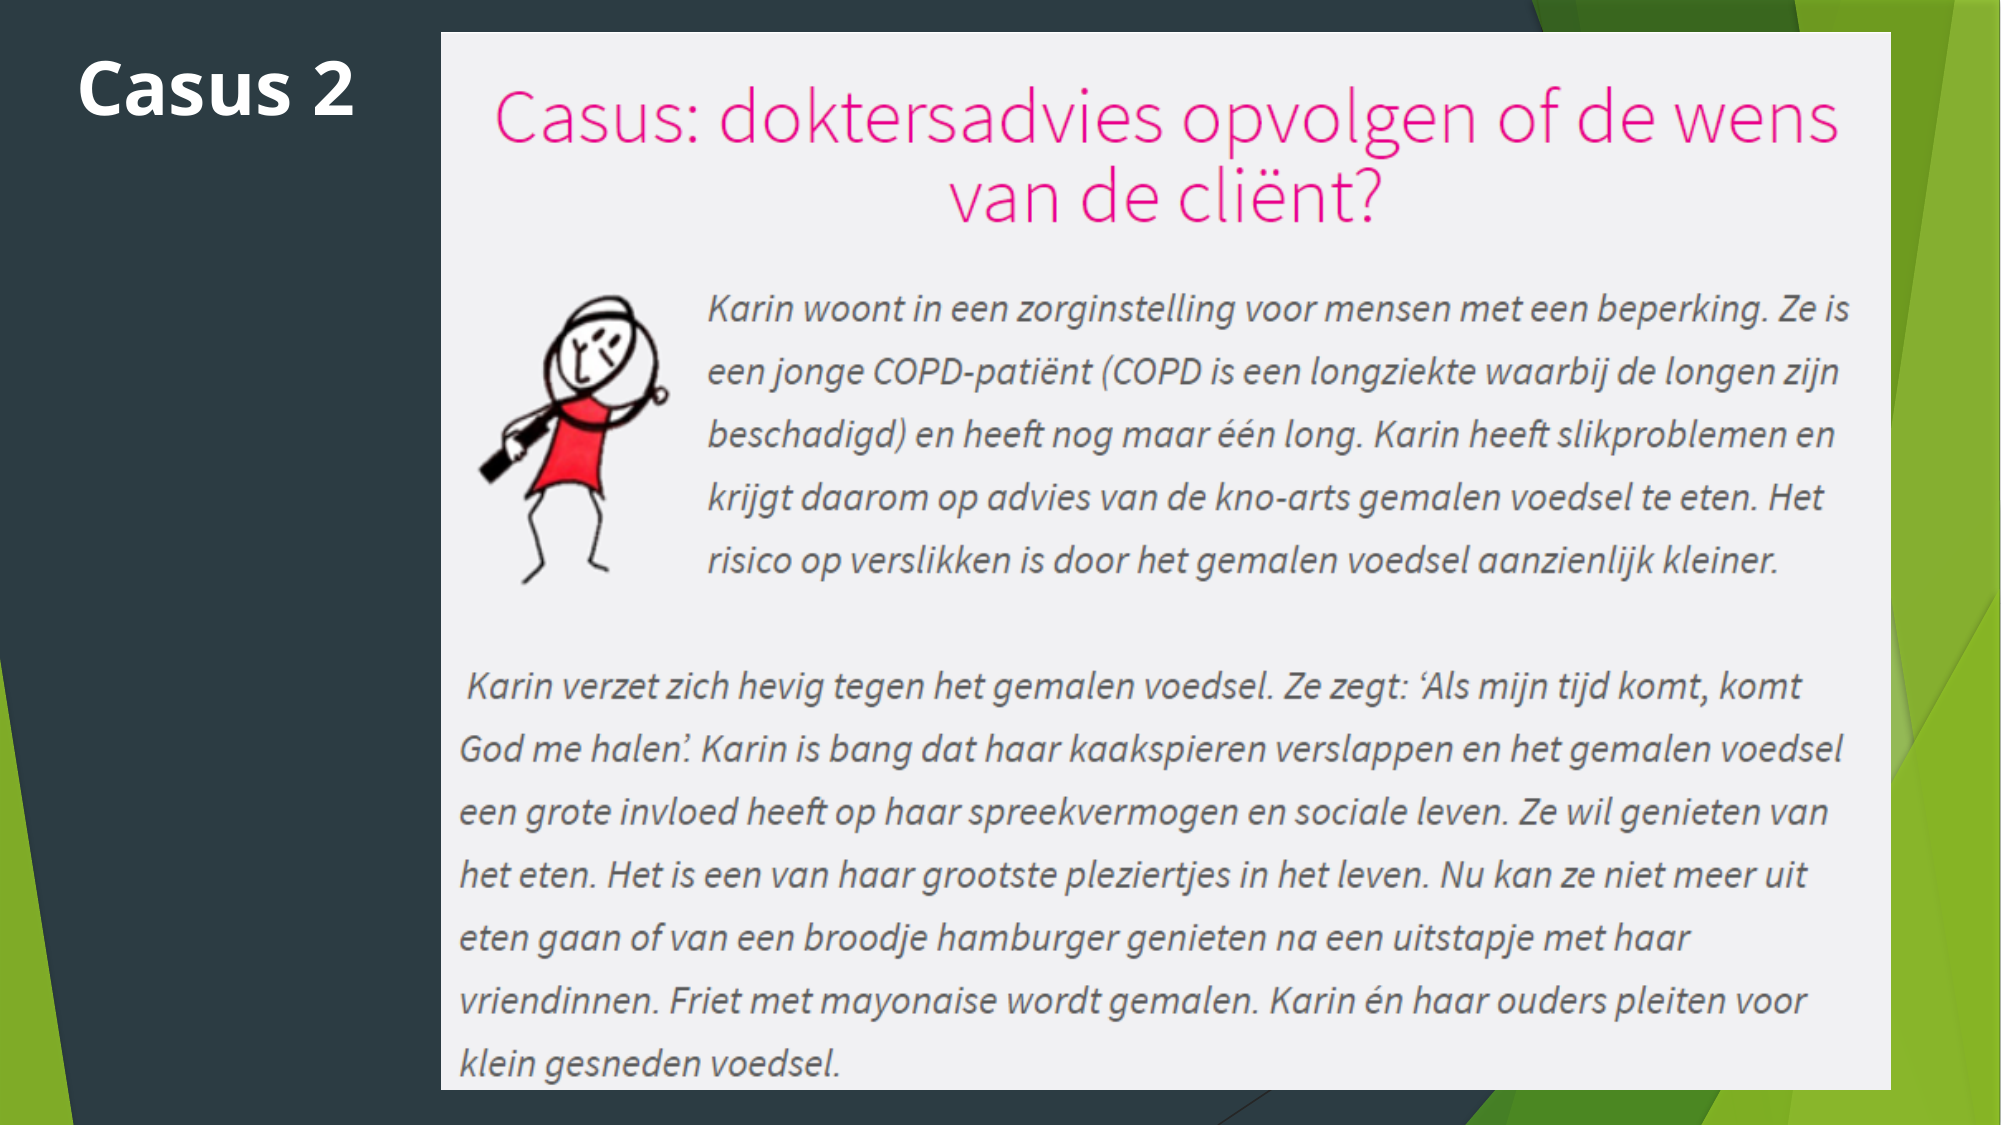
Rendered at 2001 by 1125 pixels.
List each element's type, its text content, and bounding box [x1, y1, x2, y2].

list Casus 2 [60, 32, 440, 866]
picture [440, 32, 1891, 1091]
